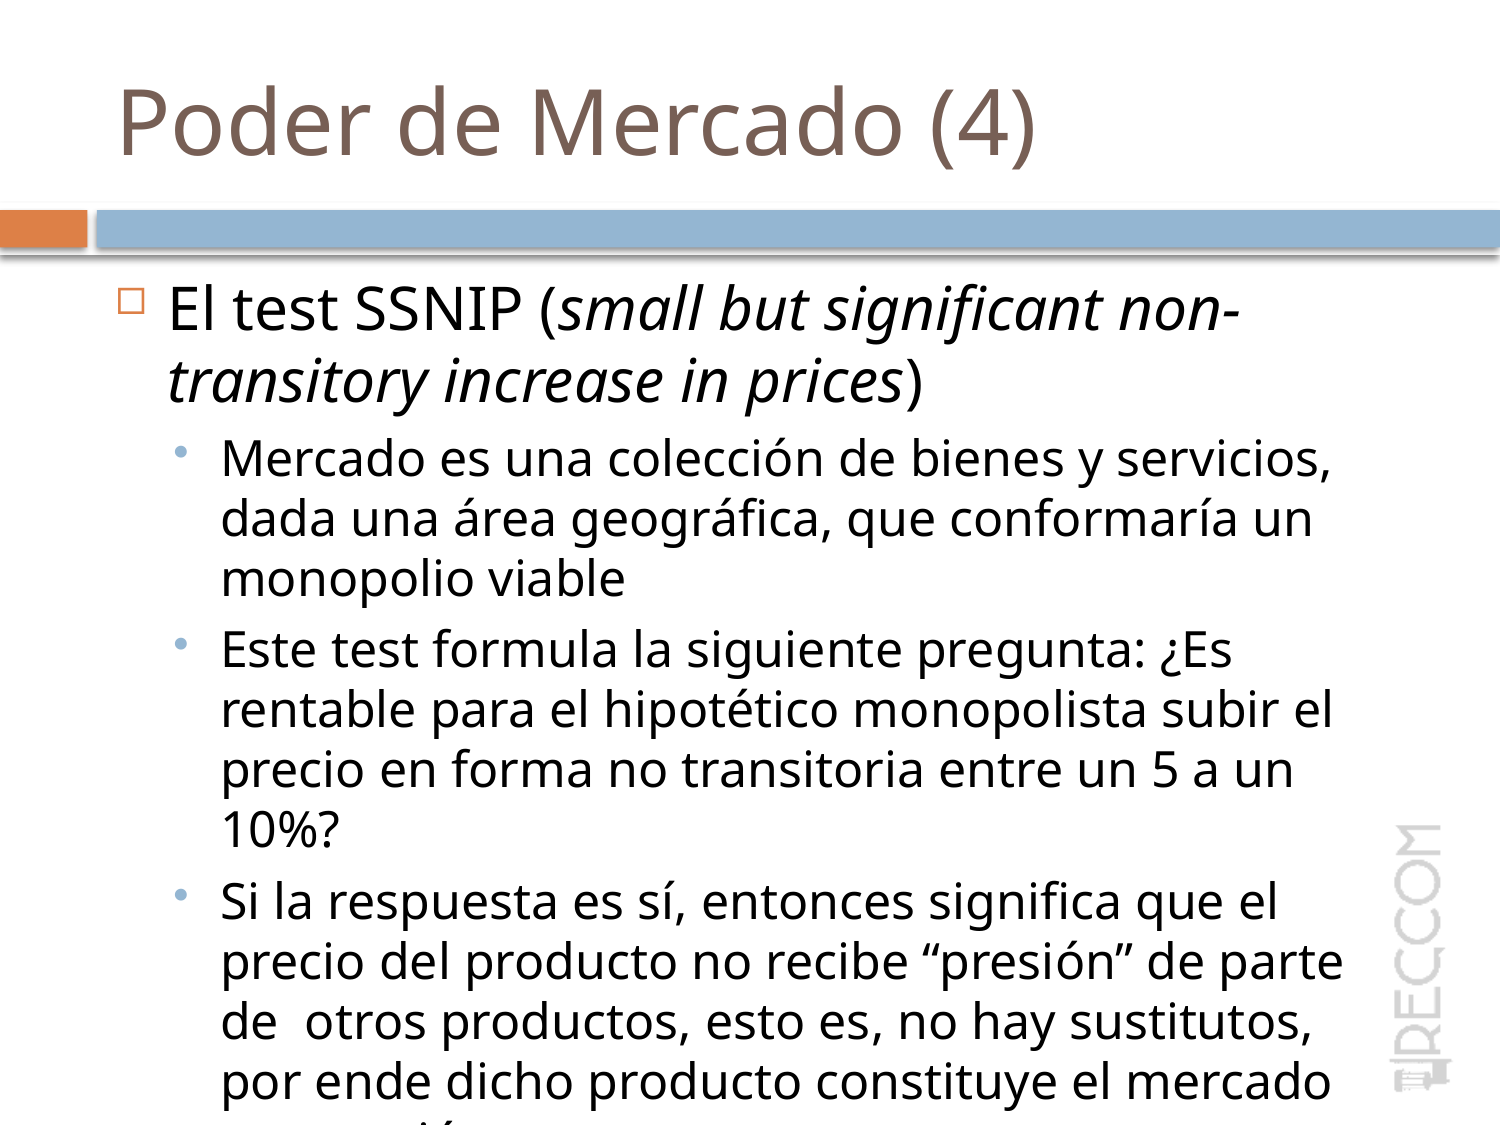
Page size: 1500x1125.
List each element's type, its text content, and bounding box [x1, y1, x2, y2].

title Poder de Mercado (4) [100, 37, 1438, 200]
list El test SSNIP (small but significant non-transitory increase in prices) Mercado es una colección de bienes y servicios, dada una área geográfica, que conformaría un monopolio viable Este test formula la siguiente pregunta: ¿Es rentable para el hipotético monopolista subir el precio en forma no transitoria entre un 5 a un 10%? Si la respuesta es sí, entonces significa que el precio del producto no recibe “presión” de parte de otros productos, esto es, no hay sustitutos, por ende dicho producto constituye el mercado en cuestión. [100, 262, 1400, 1000]
